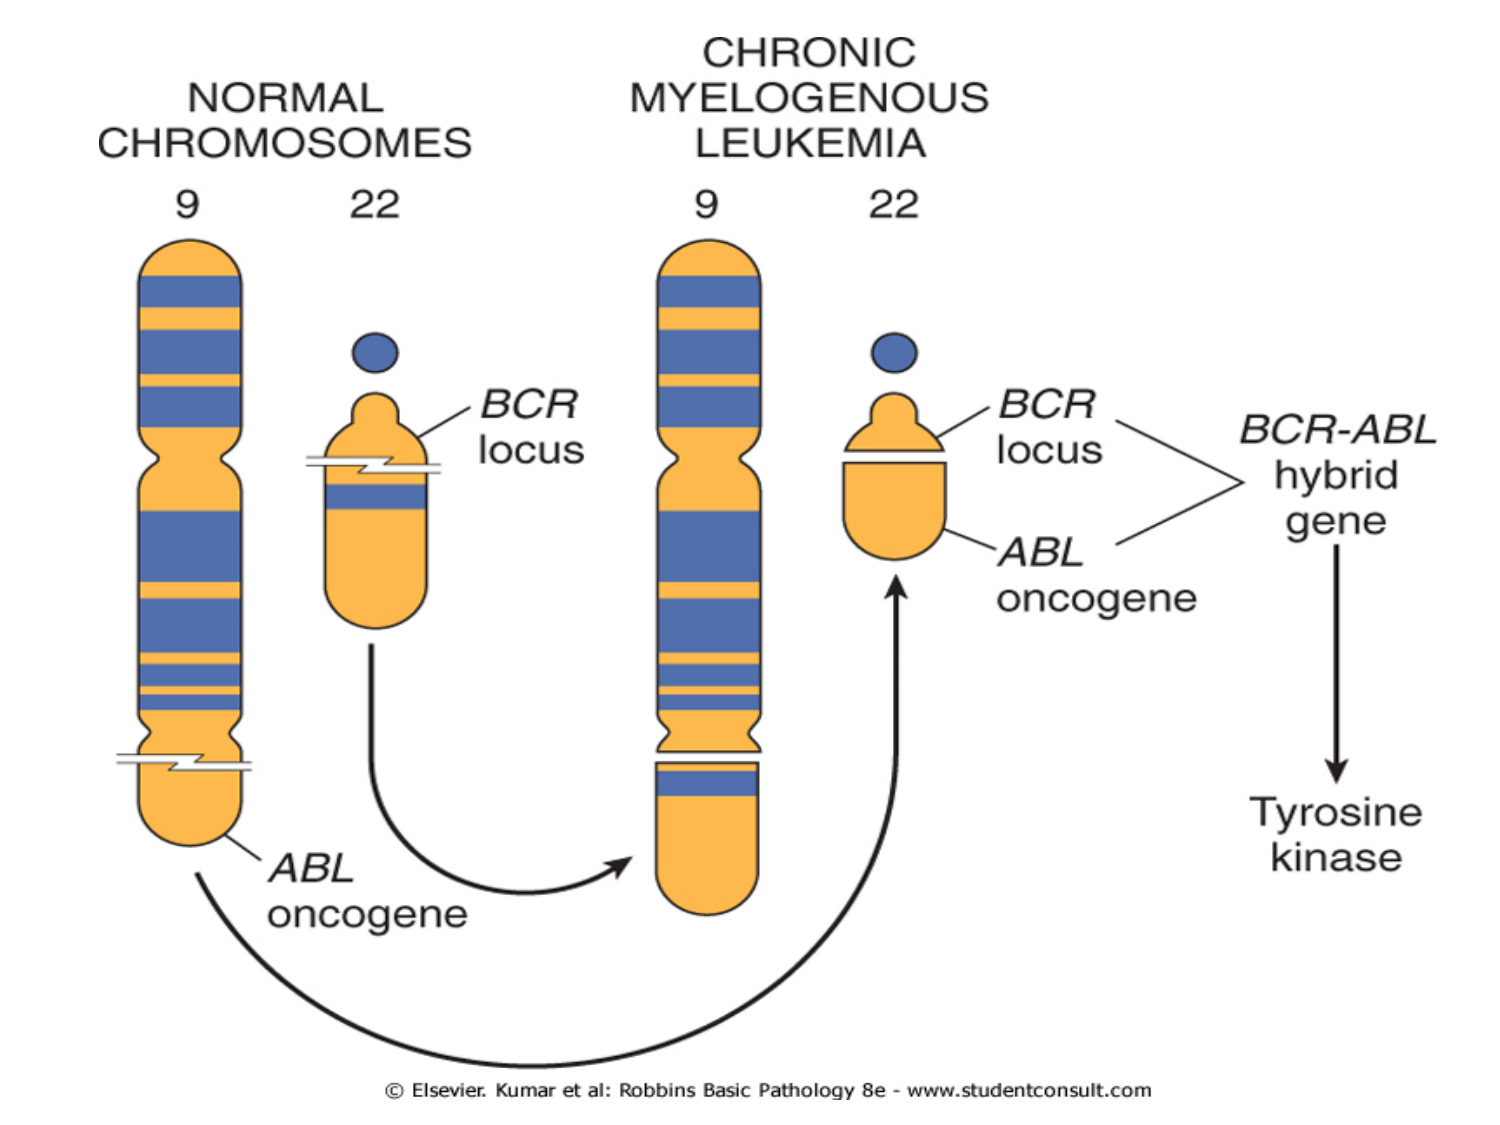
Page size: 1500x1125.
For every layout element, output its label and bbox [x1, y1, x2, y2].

picture [99, 37, 1438, 1101]
